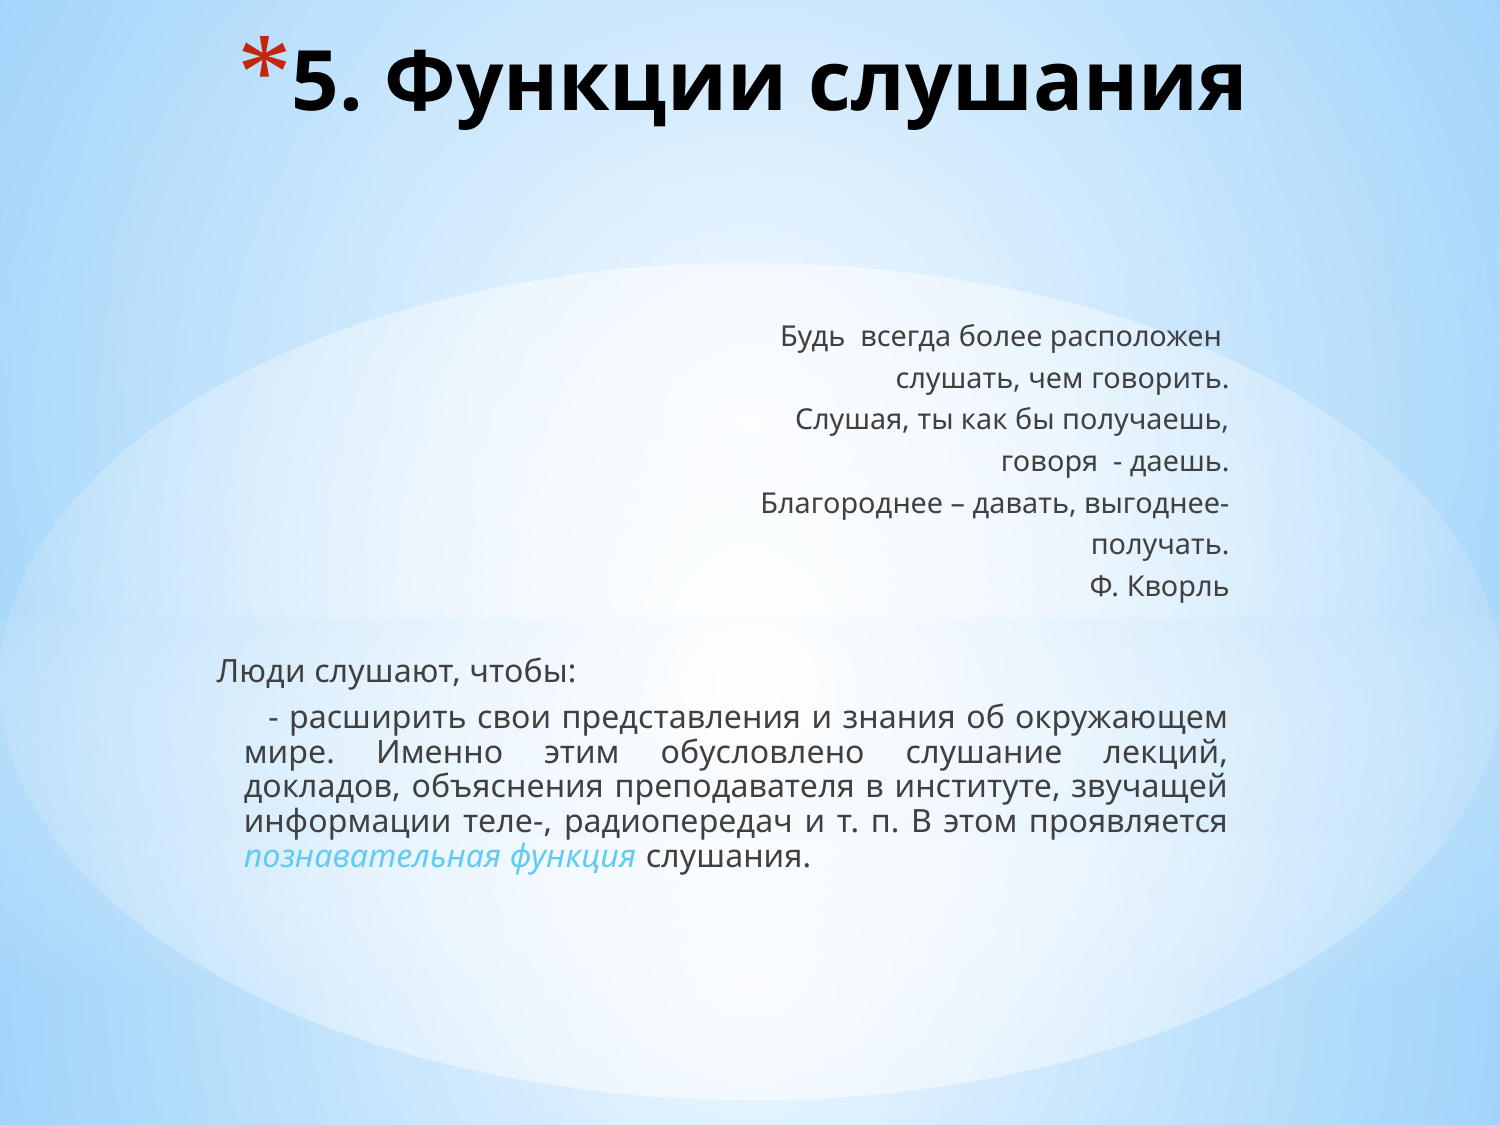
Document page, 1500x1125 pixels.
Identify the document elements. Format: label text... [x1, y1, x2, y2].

title 5. Функции слушания [194, 19, 1264, 207]
list Будь всегда более расположен слушать, чем говорить. Слушая, ты как бы получаешь, говоря - даешь. Благороднее – давать, выгоднее- получать. Ф. Кворль Люди слушают, чтобы: - расширить свои представления и знания об окружающем мире. Именно этим обусловлено слушание лекций, докладов, объяснения преподавателя в институте, звучащей информации теле-, радиопередач и т. п. В этом проявляется познавательная функция слушания. [194, 314, 1245, 885]
